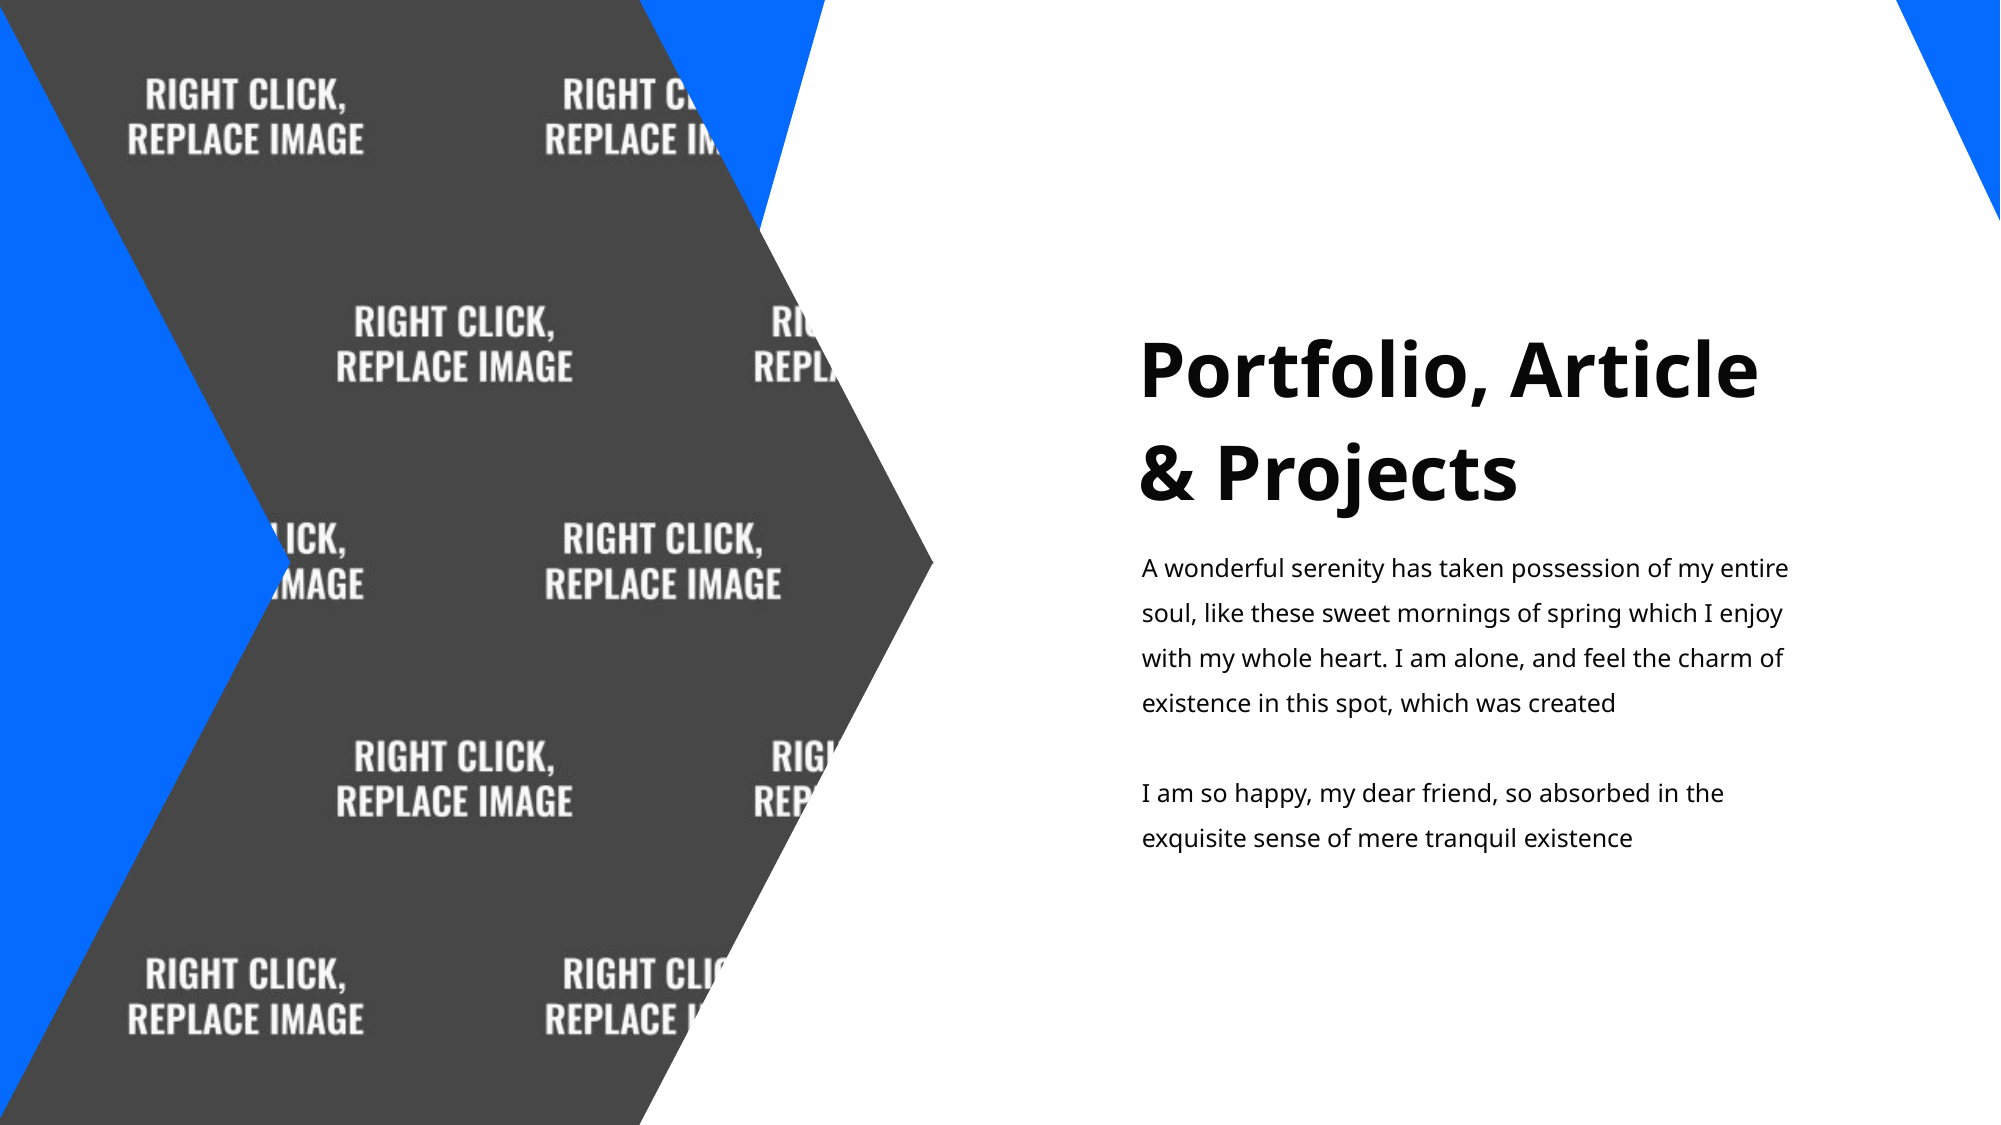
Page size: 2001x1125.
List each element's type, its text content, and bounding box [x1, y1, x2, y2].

list Portfolio, Article & Projects [1123, 308, 1930, 531]
picture [0, 0, 934, 1125]
text_box A wonderful serenity has taken possession of my entire soul, like these sweet mornings of spring which I enjoy with my whole heart. I am alone, and feel the charm of existence in this spot, which was created I am so happy, my dear friend, so absorbed in the exquisite sense of mere tranquil existence [1127, 530, 1830, 860]
